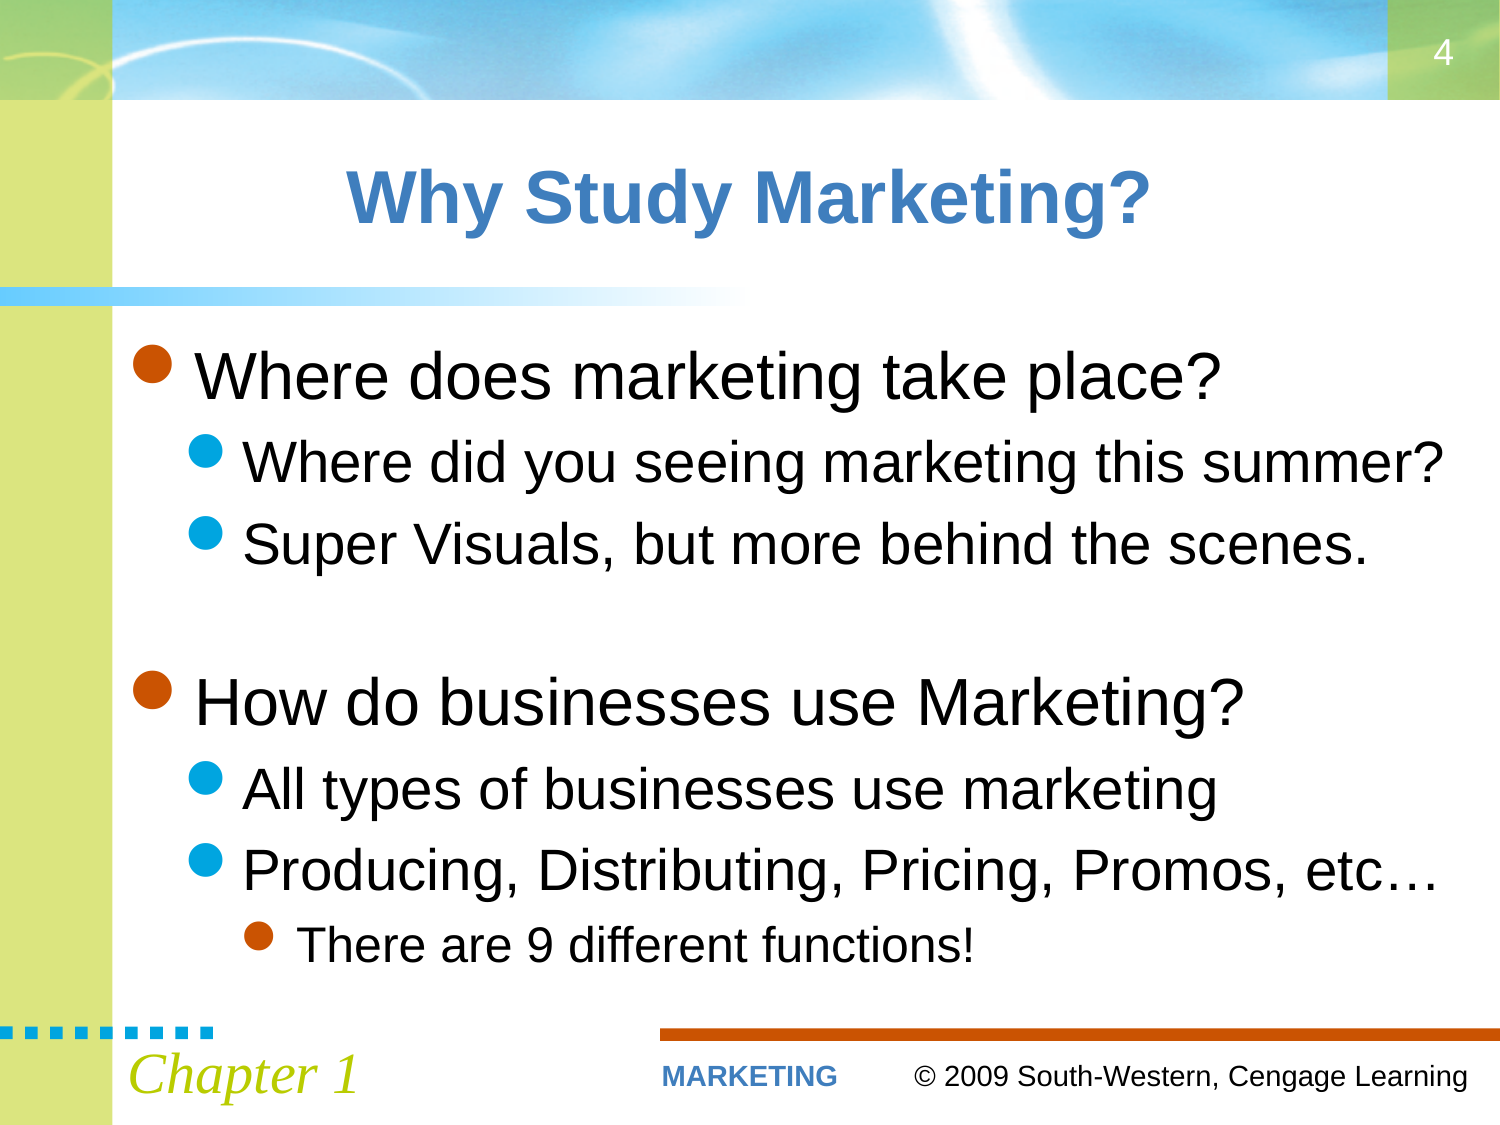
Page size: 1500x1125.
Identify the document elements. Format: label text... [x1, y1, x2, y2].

slide_number 4 [1387, 0, 1500, 101]
title Why Study Marketing? [112, 99, 1388, 288]
footer Chapter 1 [112, 1012, 638, 1113]
list Where does marketing take place? Where did you seeing marketing this summer? Super Visuals, but more behind the scenes. How do businesses use Marketing? All types of businesses use marketing Producing, Distributing, Pricing, Promos, etc… There are 9 different functions! [112, 324, 1476, 1001]
